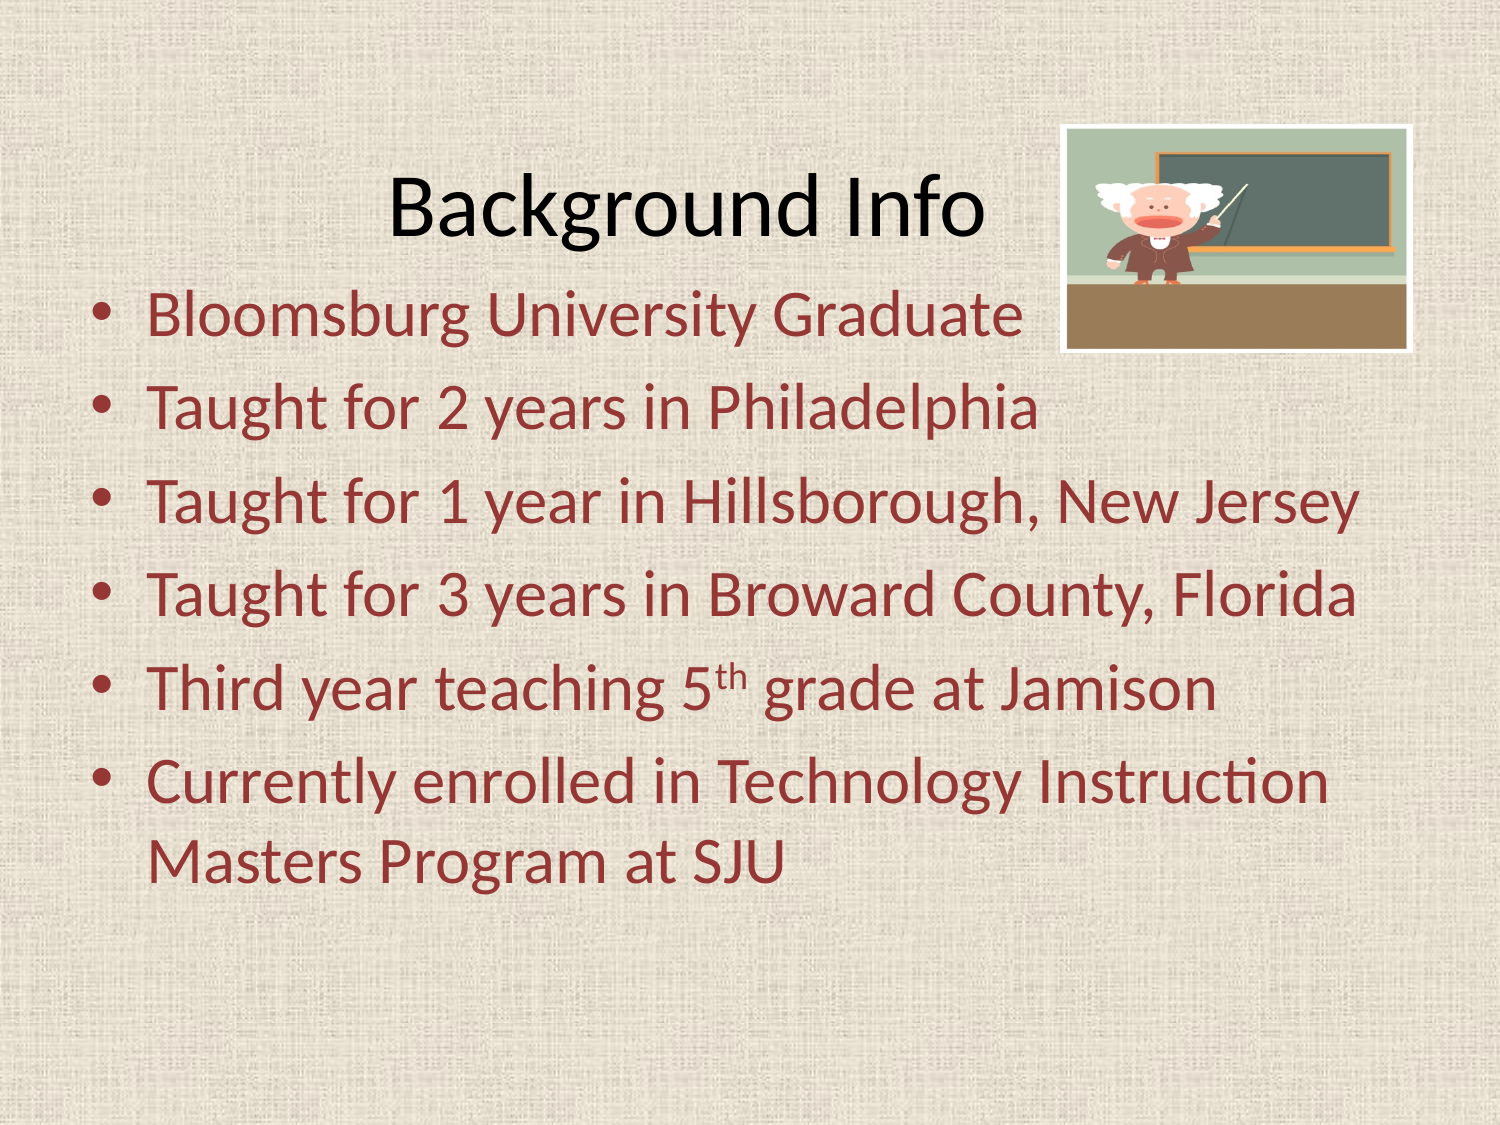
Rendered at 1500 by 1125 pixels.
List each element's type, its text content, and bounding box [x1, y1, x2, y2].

list Bloomsburg University Graduate Taught for 2 years in Philadelphia Taught for 1 year in Hillsborough, New Jersey Taught for 3 years in Broward County, Florida Third year teaching 5th grade at Jamison Currently enrolled in Technology Instruction Masters Program at SJU [75, 262, 1425, 1005]
title Background Info [275, 137, 1054, 262]
picture [1059, 124, 1413, 353]
